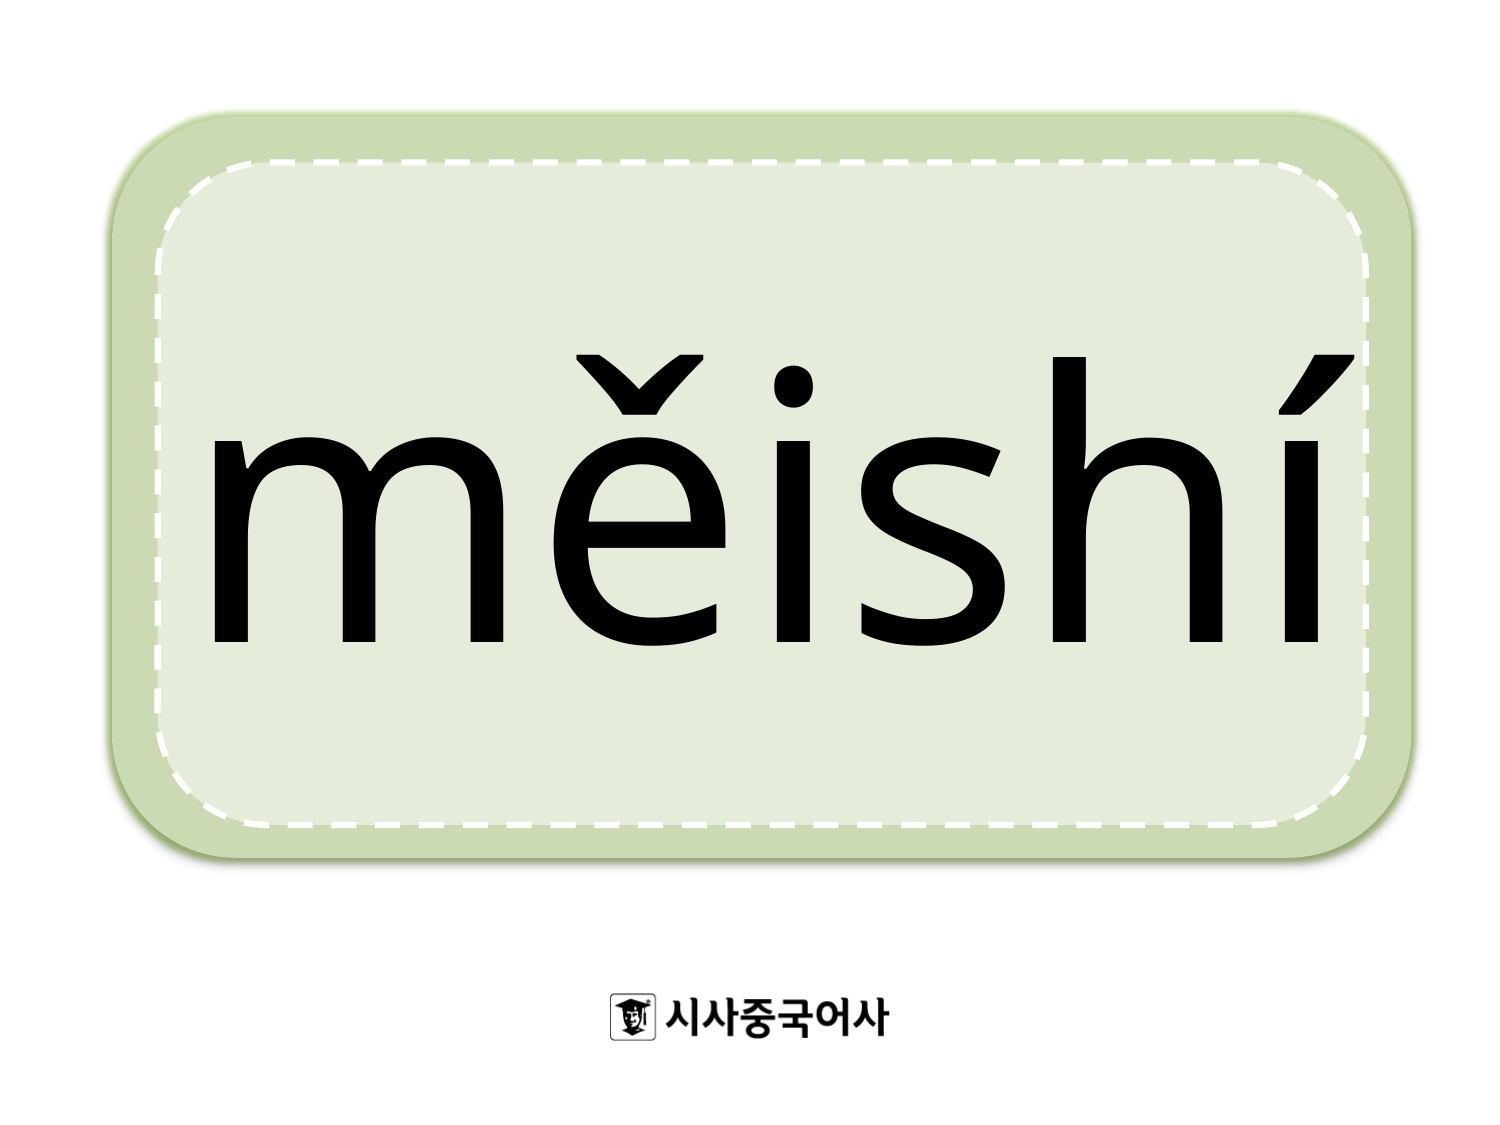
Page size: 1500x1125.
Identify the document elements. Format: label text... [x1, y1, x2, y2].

text_box měishí [162, 160, 1371, 824]
picture [602, 987, 898, 1047]
